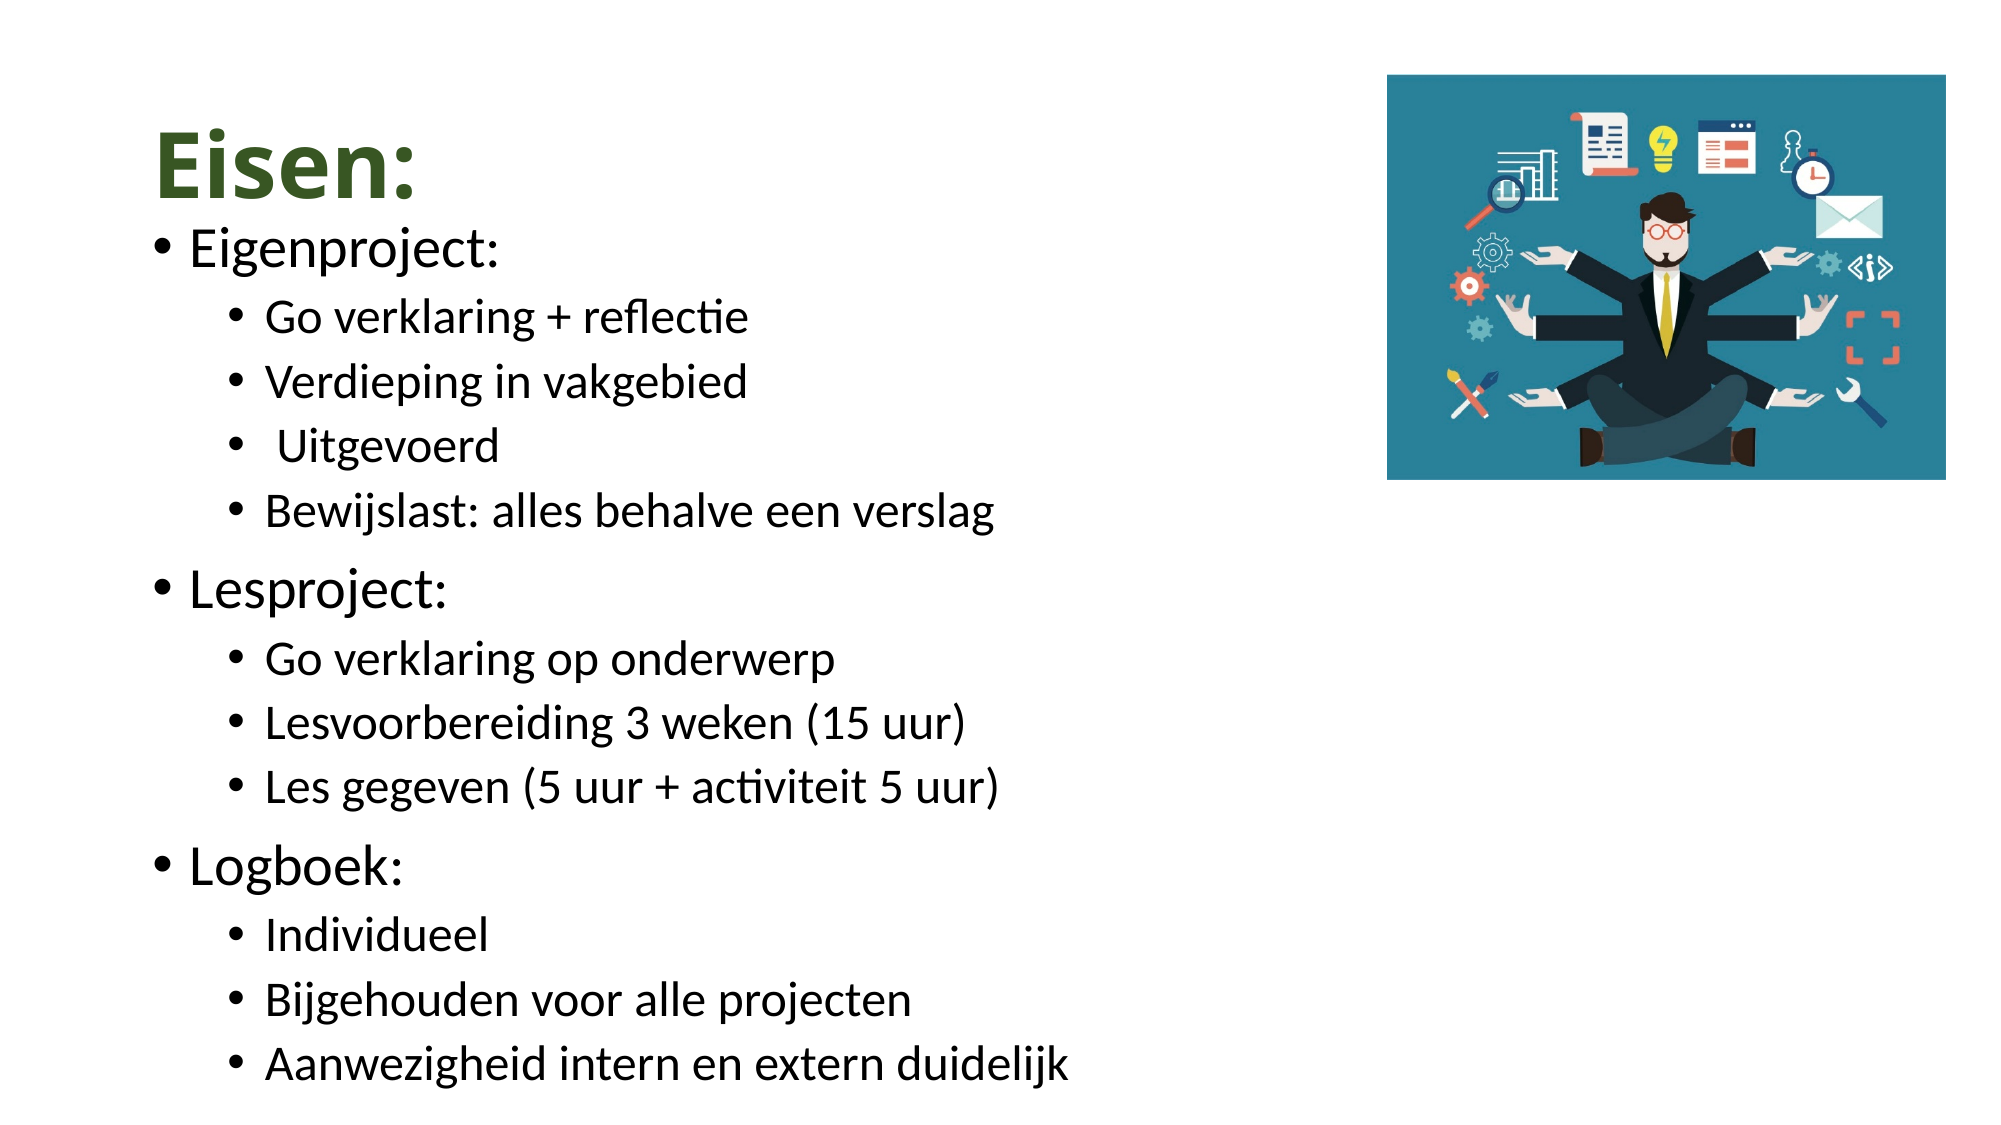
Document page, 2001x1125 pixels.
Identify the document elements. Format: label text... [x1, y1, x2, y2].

list Eigenproject: Go verklaring + reflectie Verdieping in vakgebied Uitgevoerd Bewijslast: alles behalve een verslag Lesproject: Go verklaring op onderwerp Lesvoorbereiding 3 weken (15 uur) Les gegeven (5 uur + activiteit 5 uur) Logboek: Individueel Bijgehouden voor alle projecten Aanwezigheid intern en extern duidelijk [137, 210, 1863, 1125]
title Eisen: [137, 59, 1863, 210]
picture [1387, 74, 1946, 480]
